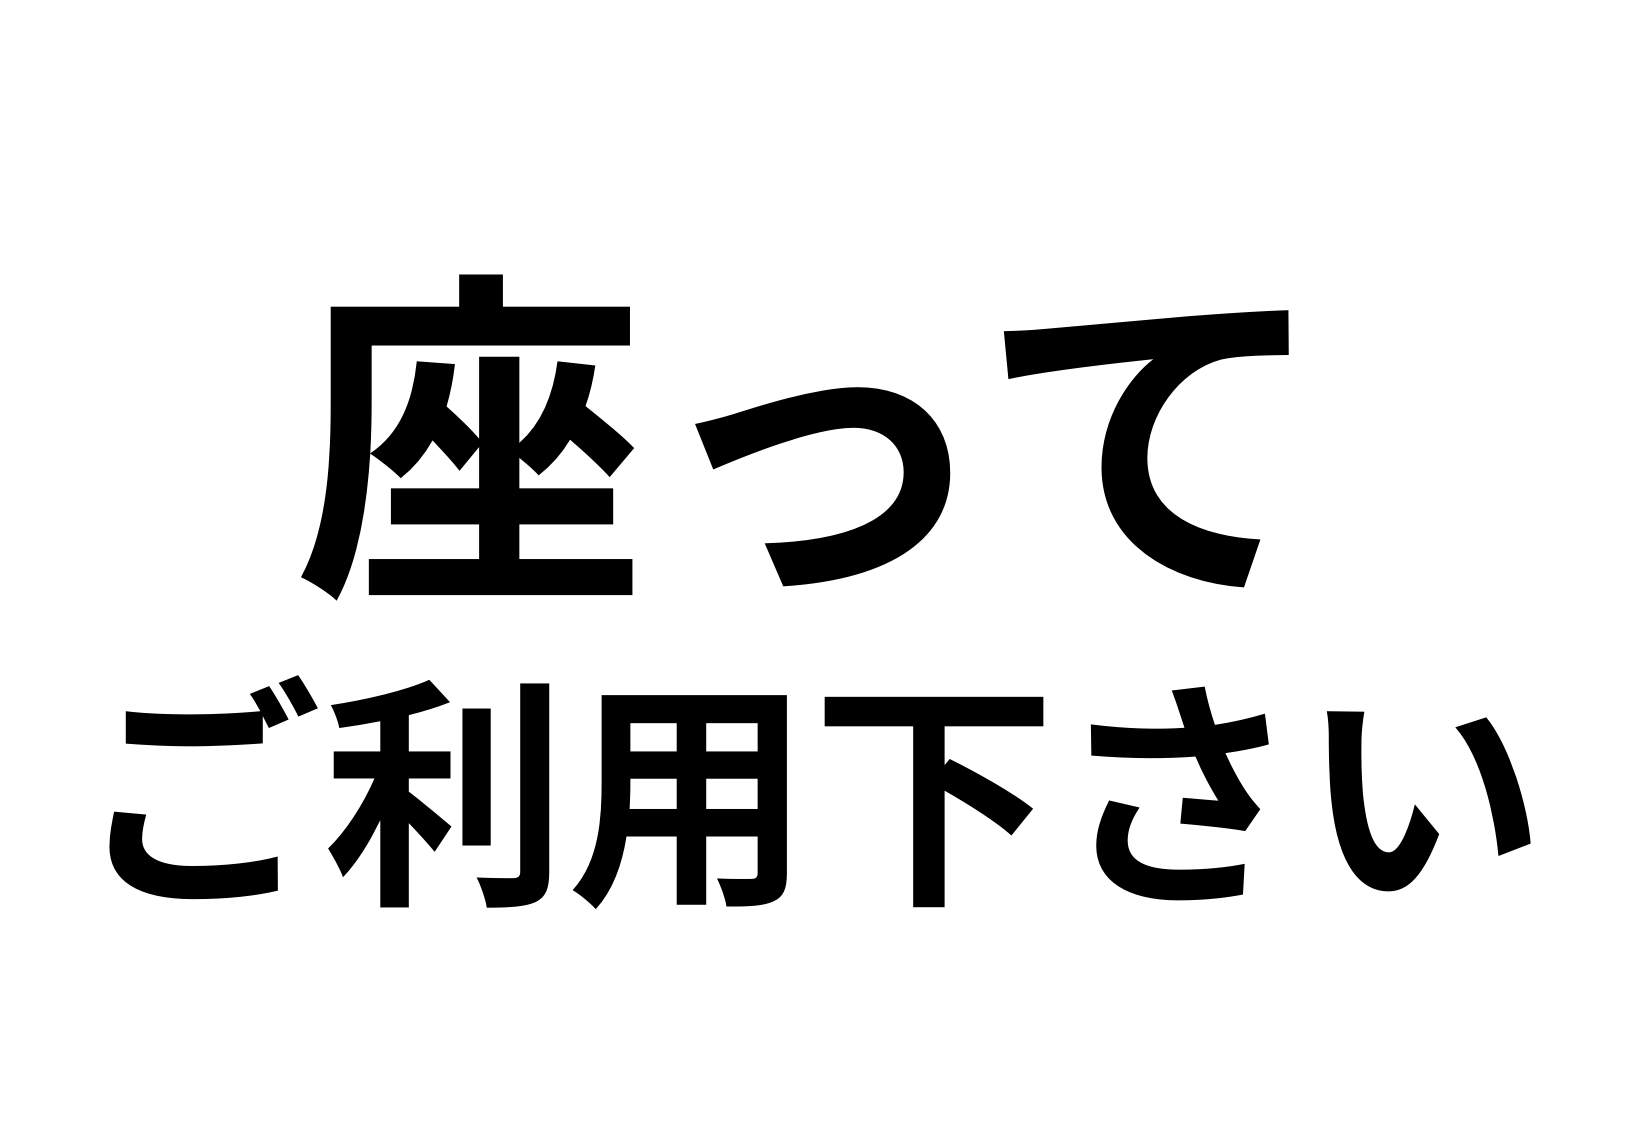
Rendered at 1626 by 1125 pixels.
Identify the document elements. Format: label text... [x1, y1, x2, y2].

text_box 座って ご利用下さい [0, 215, 1625, 943]
